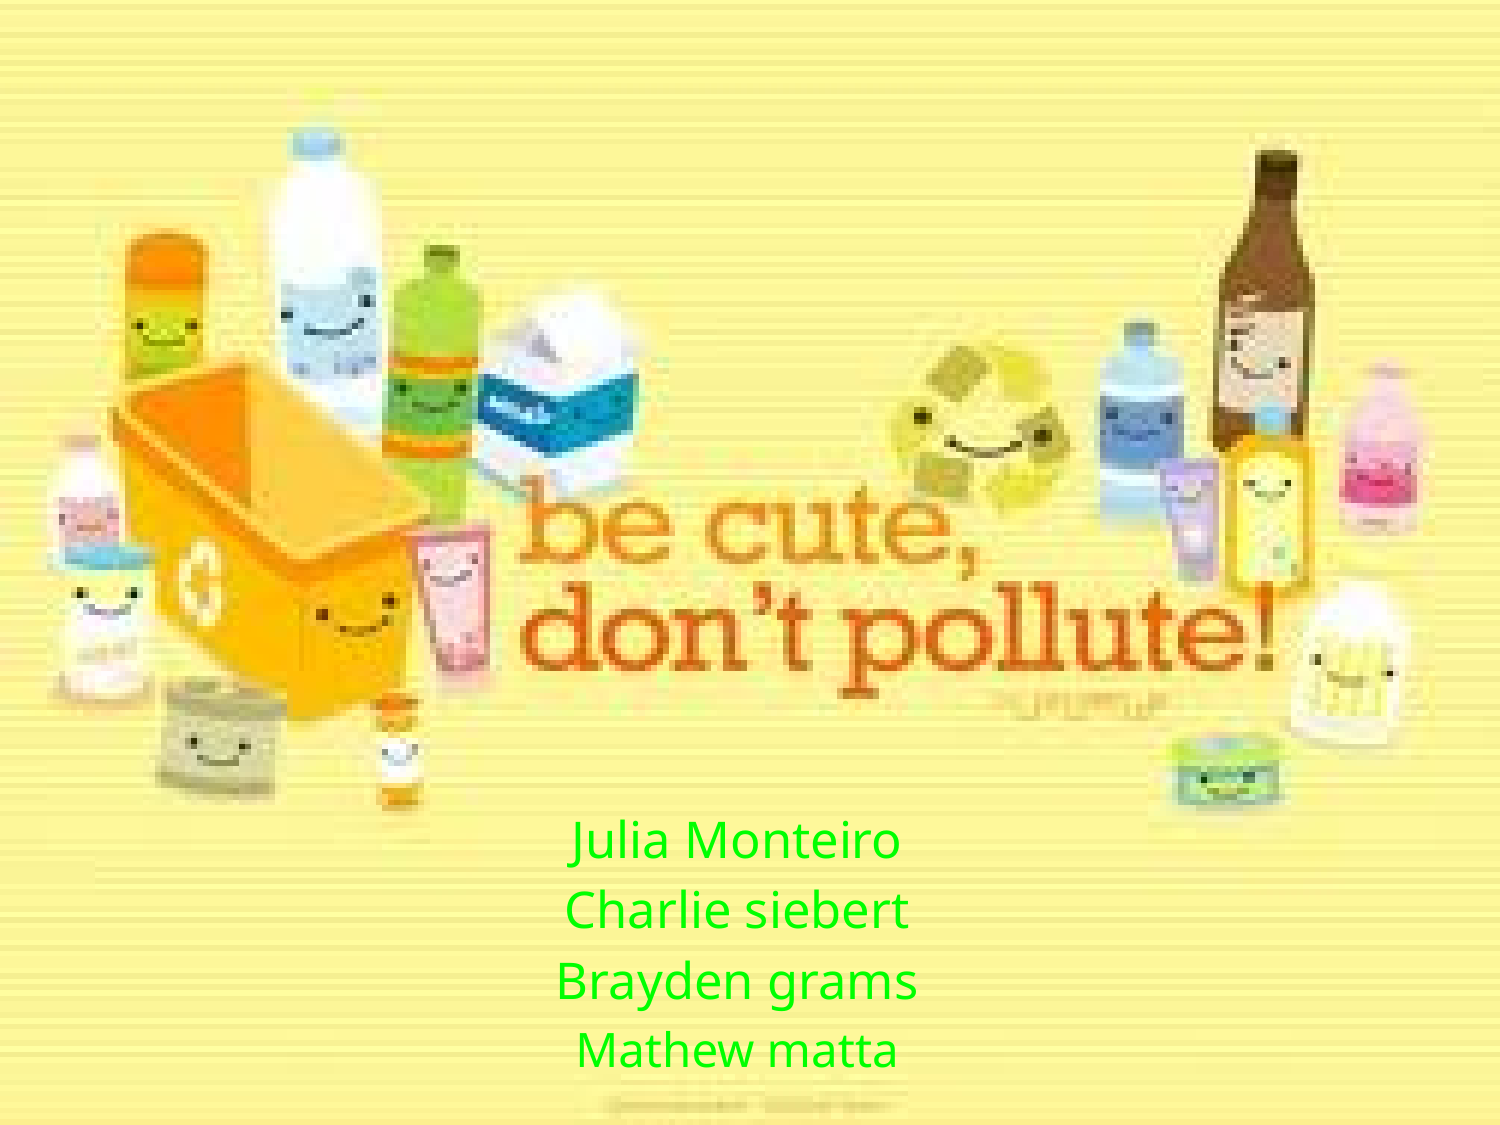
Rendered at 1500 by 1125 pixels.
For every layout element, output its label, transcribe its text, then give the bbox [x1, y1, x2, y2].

subtitle Julia Monteiro Charlie siebert Brayden grams Mathew matta [212, 800, 1263, 1088]
picture [0, 0, 1500, 1125]
